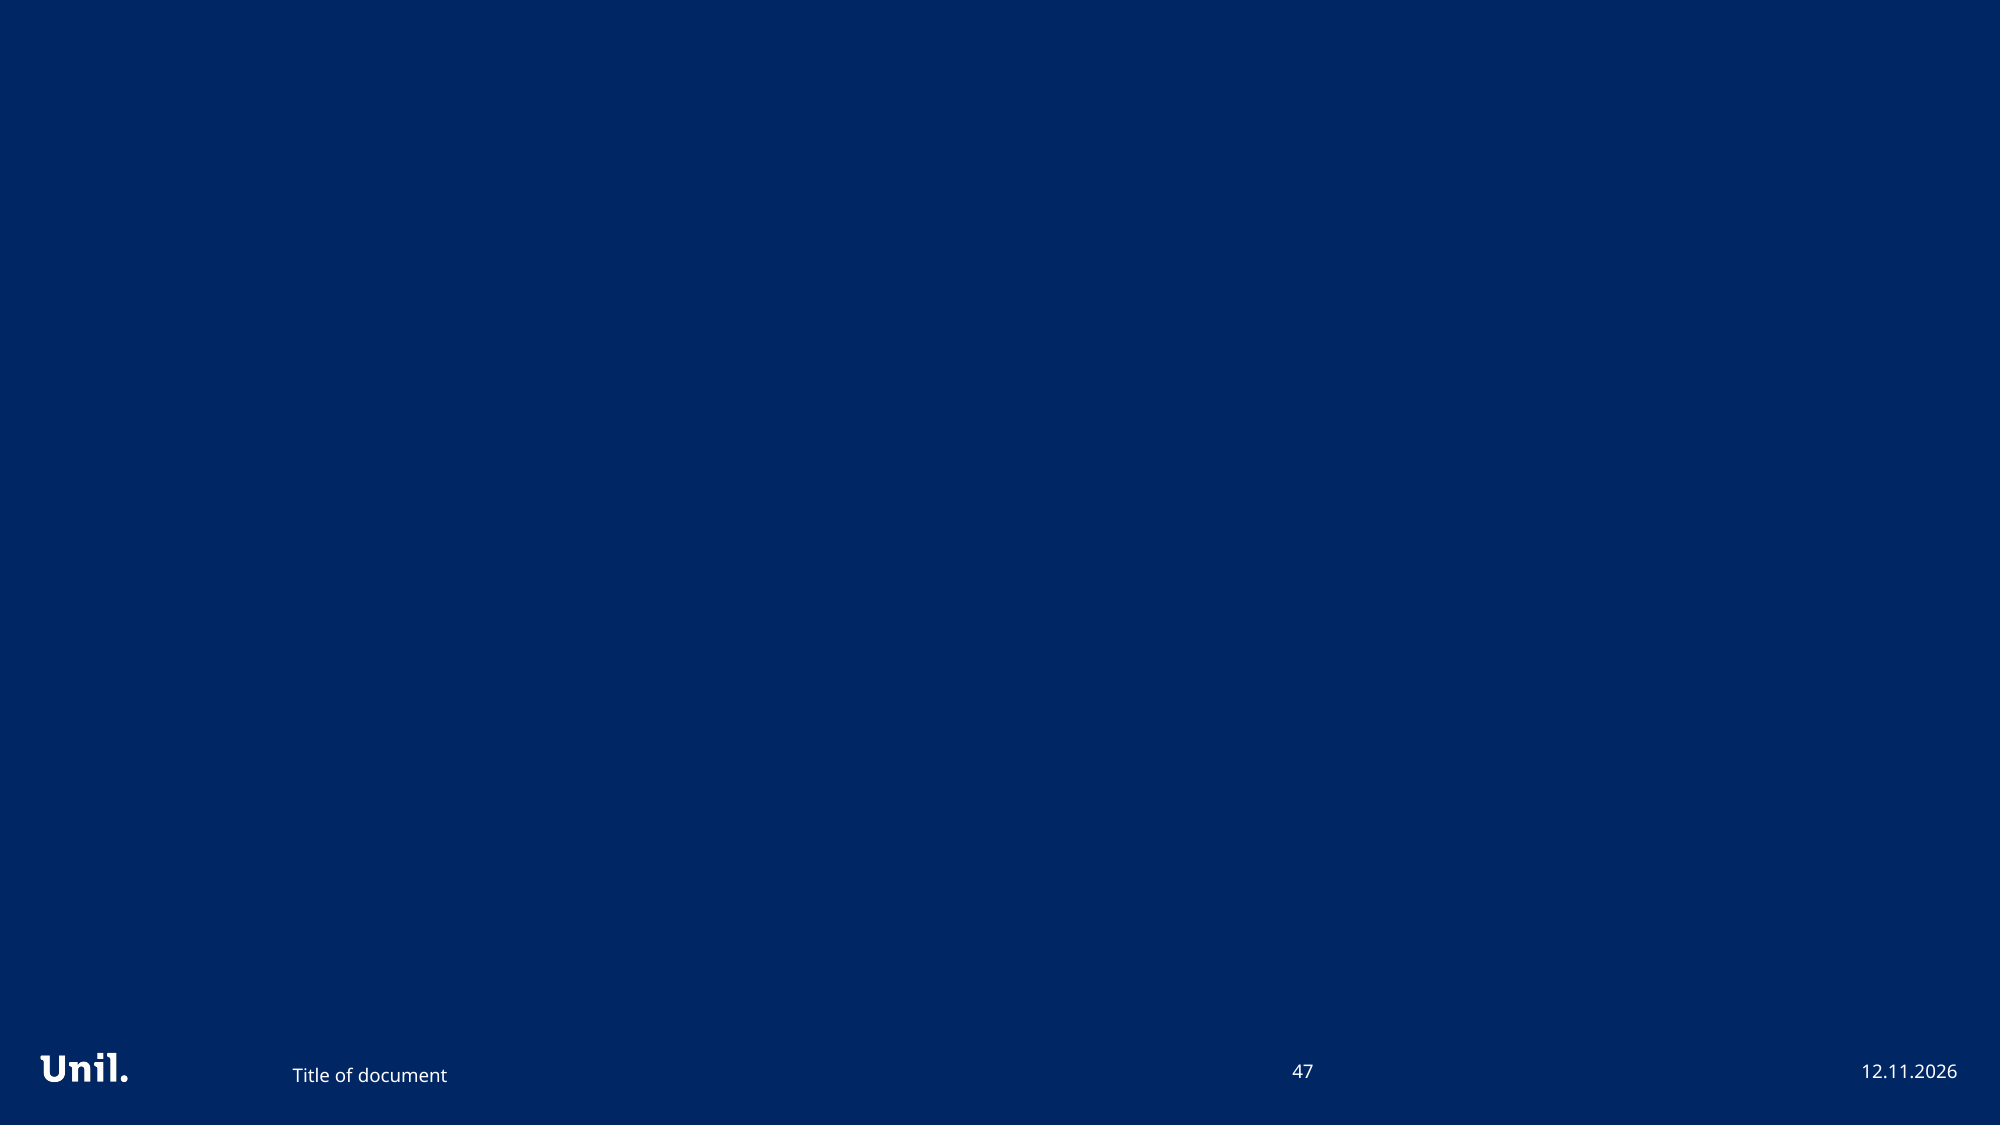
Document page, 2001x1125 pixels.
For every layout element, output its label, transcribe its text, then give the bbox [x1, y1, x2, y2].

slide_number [1789, 1026, 1958, 1086]
picture [27, 1042, 141, 1095]
footer Title of document [292, 1011, 1048, 1087]
slide_number 47 [1250, 1037, 1355, 1086]
